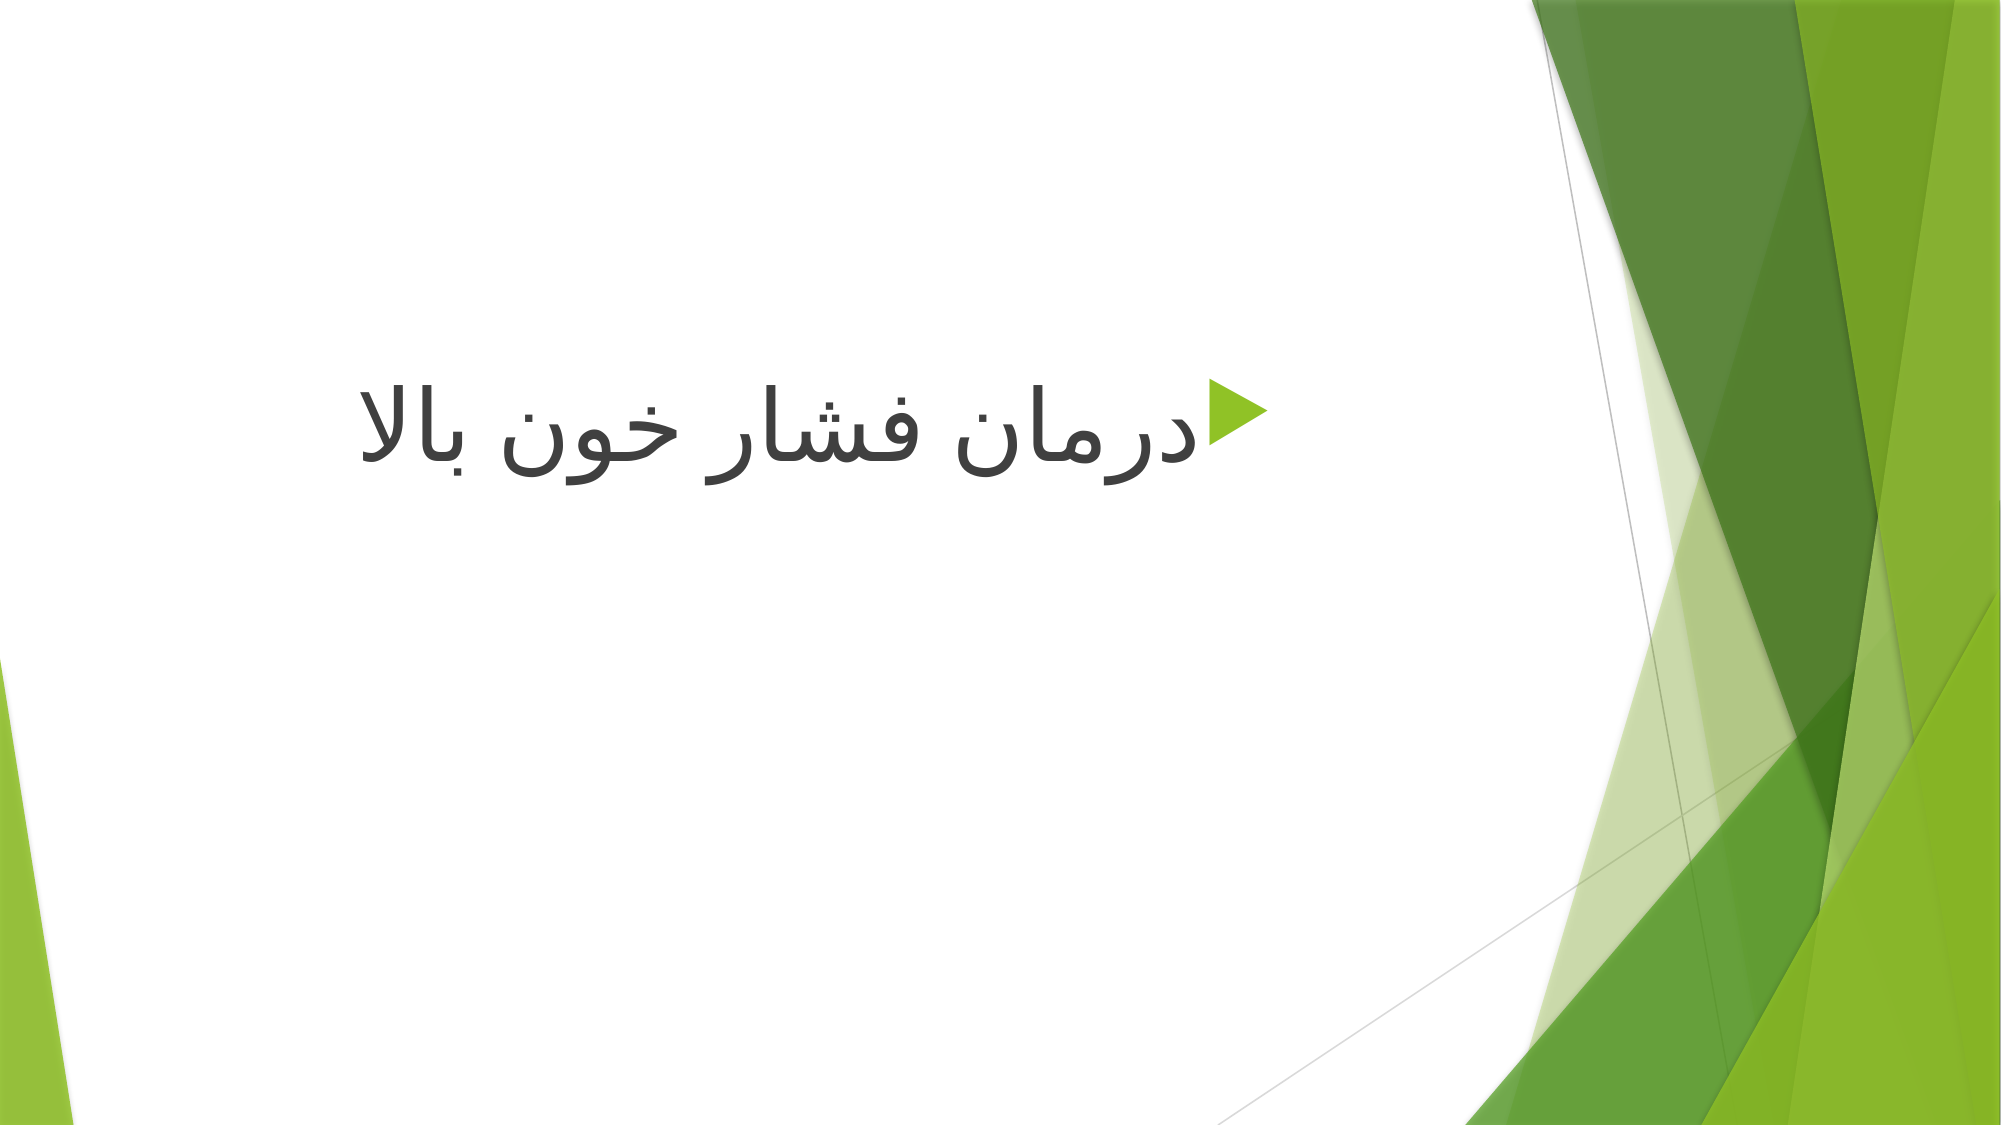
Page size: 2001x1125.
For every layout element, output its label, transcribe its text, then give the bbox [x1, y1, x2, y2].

list درمان فشار خون بالا [111, 354, 1522, 992]
